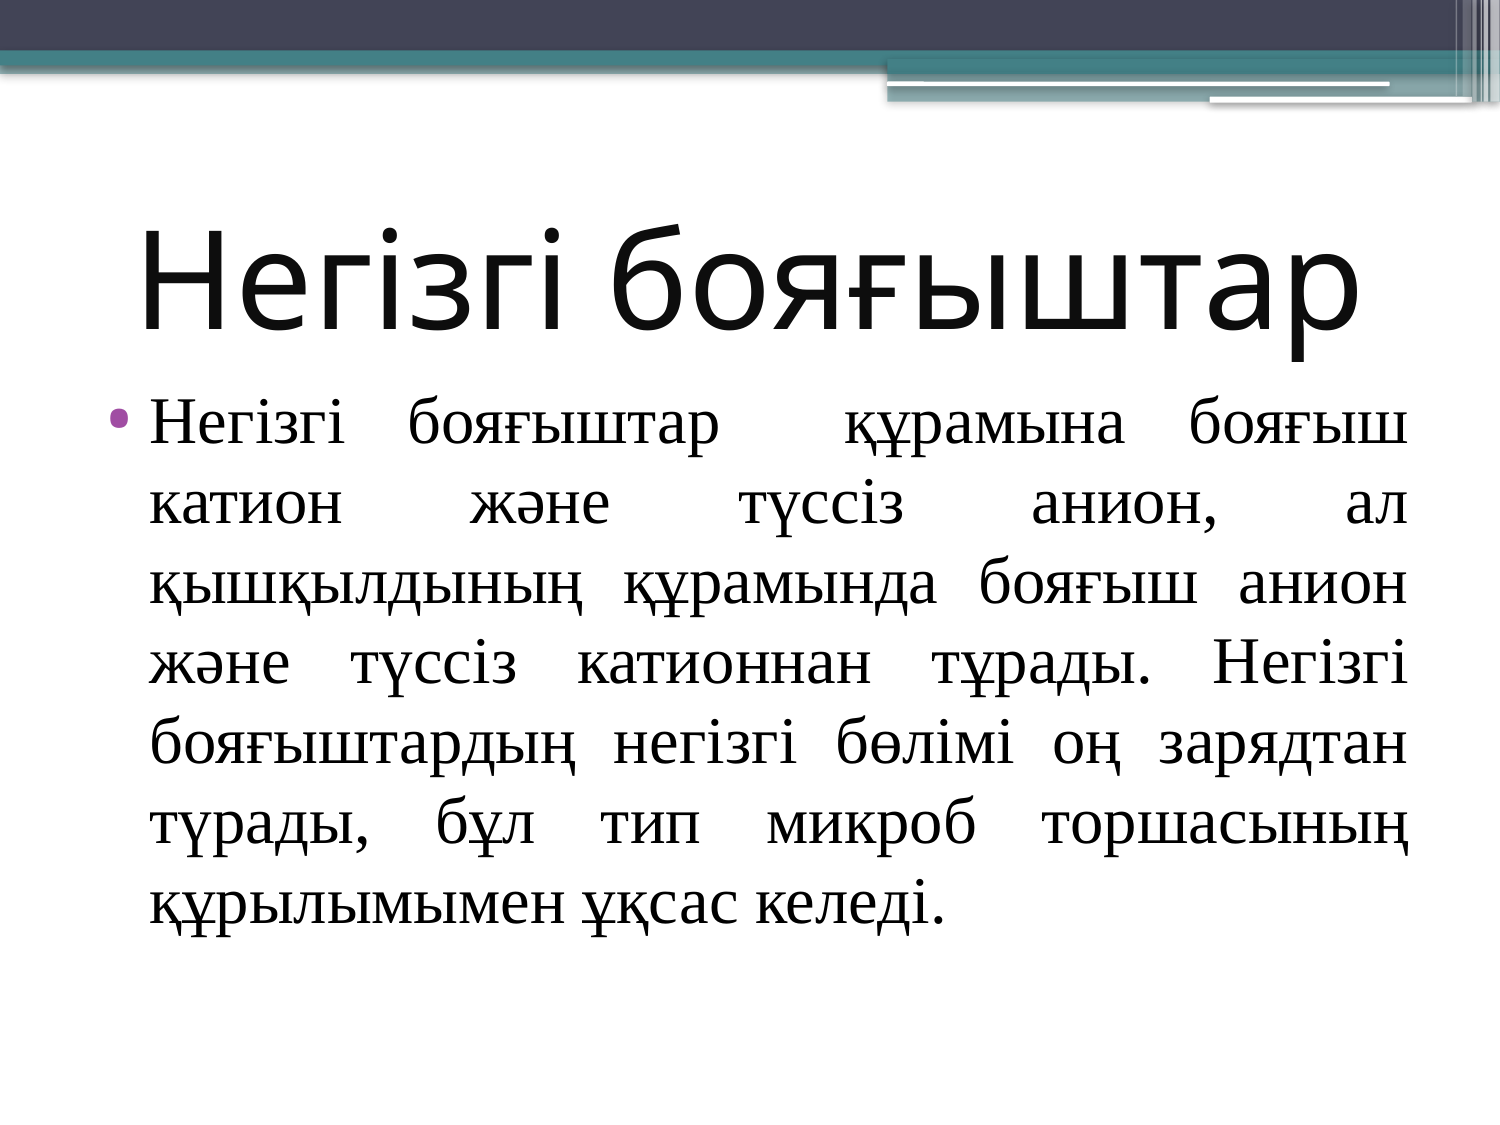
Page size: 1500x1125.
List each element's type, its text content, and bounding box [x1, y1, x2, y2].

title Негізгі бояғыштар [75, 187, 1425, 363]
list Негізгі бояғыштар құрамына бояғыш катион және түссіз анион, ал қышқылдының құрамында бояғыш анион және түссіз катионнан тұрады. Негізгі бояғыштардың негізгі бөлімі оң зарядтан түрады, бұл тип микроб торшасының құрылымымен ұқсас келеді. [75, 368, 1425, 1079]
